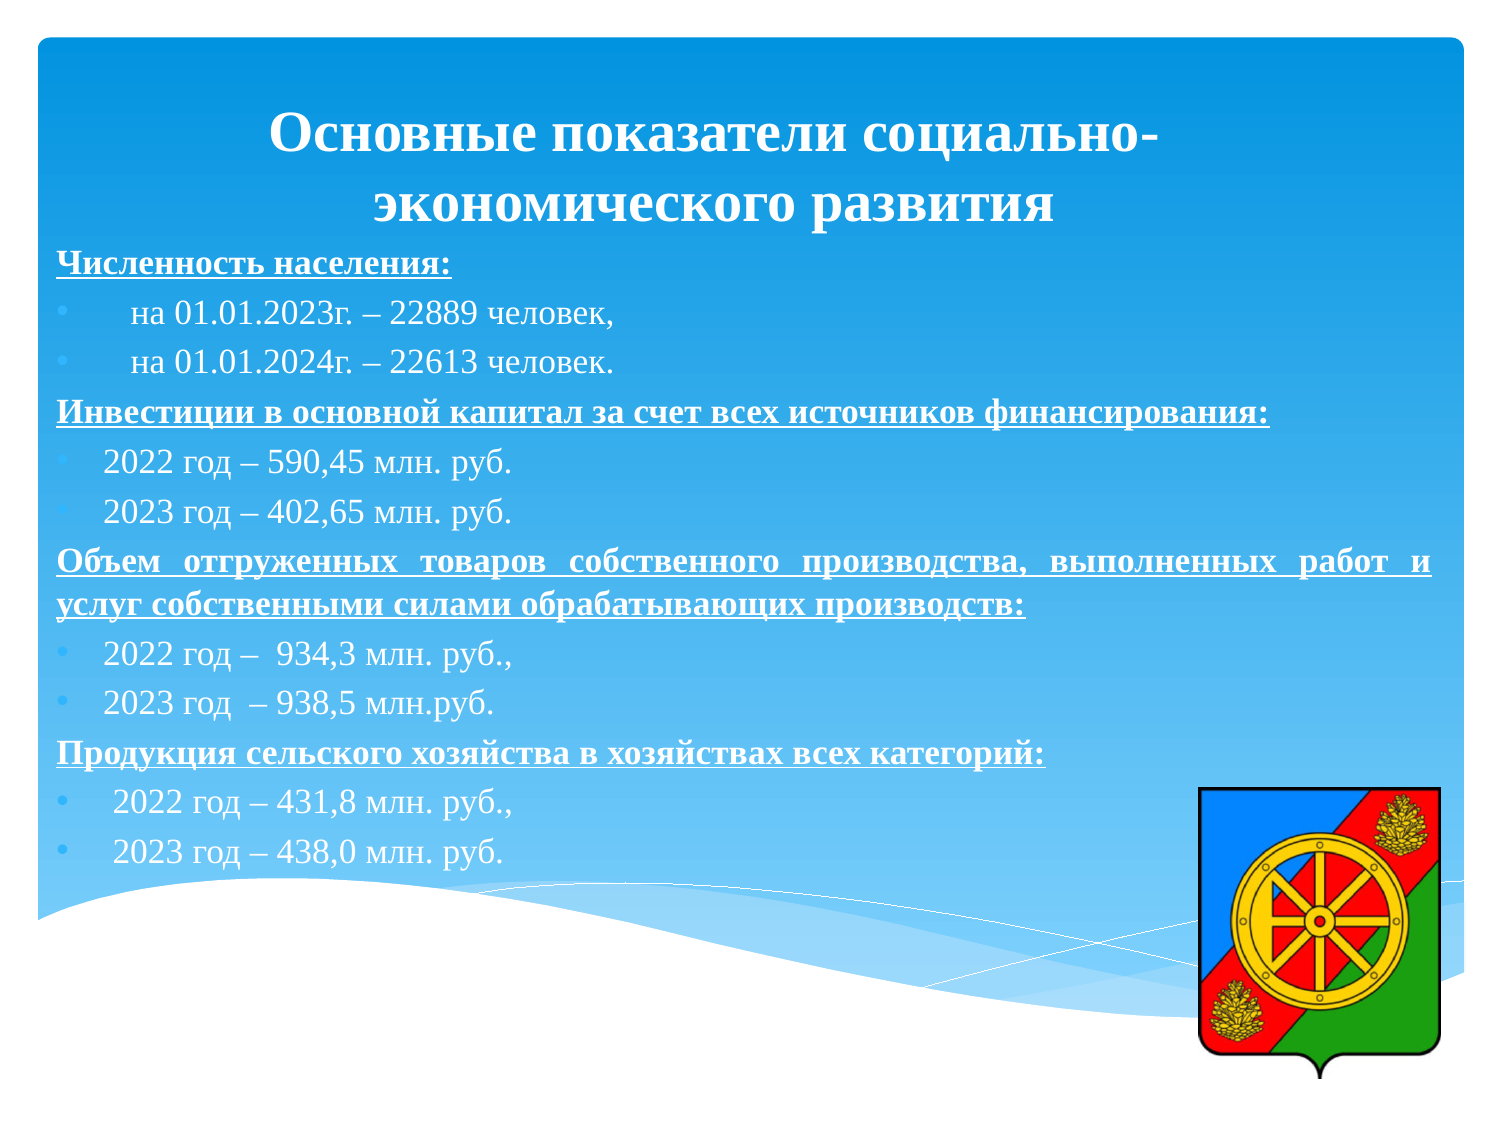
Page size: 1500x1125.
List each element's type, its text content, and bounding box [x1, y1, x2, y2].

subtitle Численность населения: на 01.01.2023г. – 22889 человек, на 01.01.2024г. – 22613 человек. Инвестиции в основной капитал за счет всех источников финансирования: 2022 год – 590,45 млн. руб. 2023 год – 402,65 млн. руб. Объем отгруженных товаров собственного производства, выполненных работ и услуг собственными силами обрабатывающих производств: 2022 год – 934,3 млн. руб., 2023 год – 938,5 млн.руб. Продукция сельского хозяйства в хозяйствах всех категорий: 2022 год – 431,8 млн. руб., 2023 год – 438,0 млн. руб. [41, 231, 1447, 976]
title Основные показатели социально-экономического развития [76, 66, 1352, 231]
picture [1198, 787, 1441, 1079]
